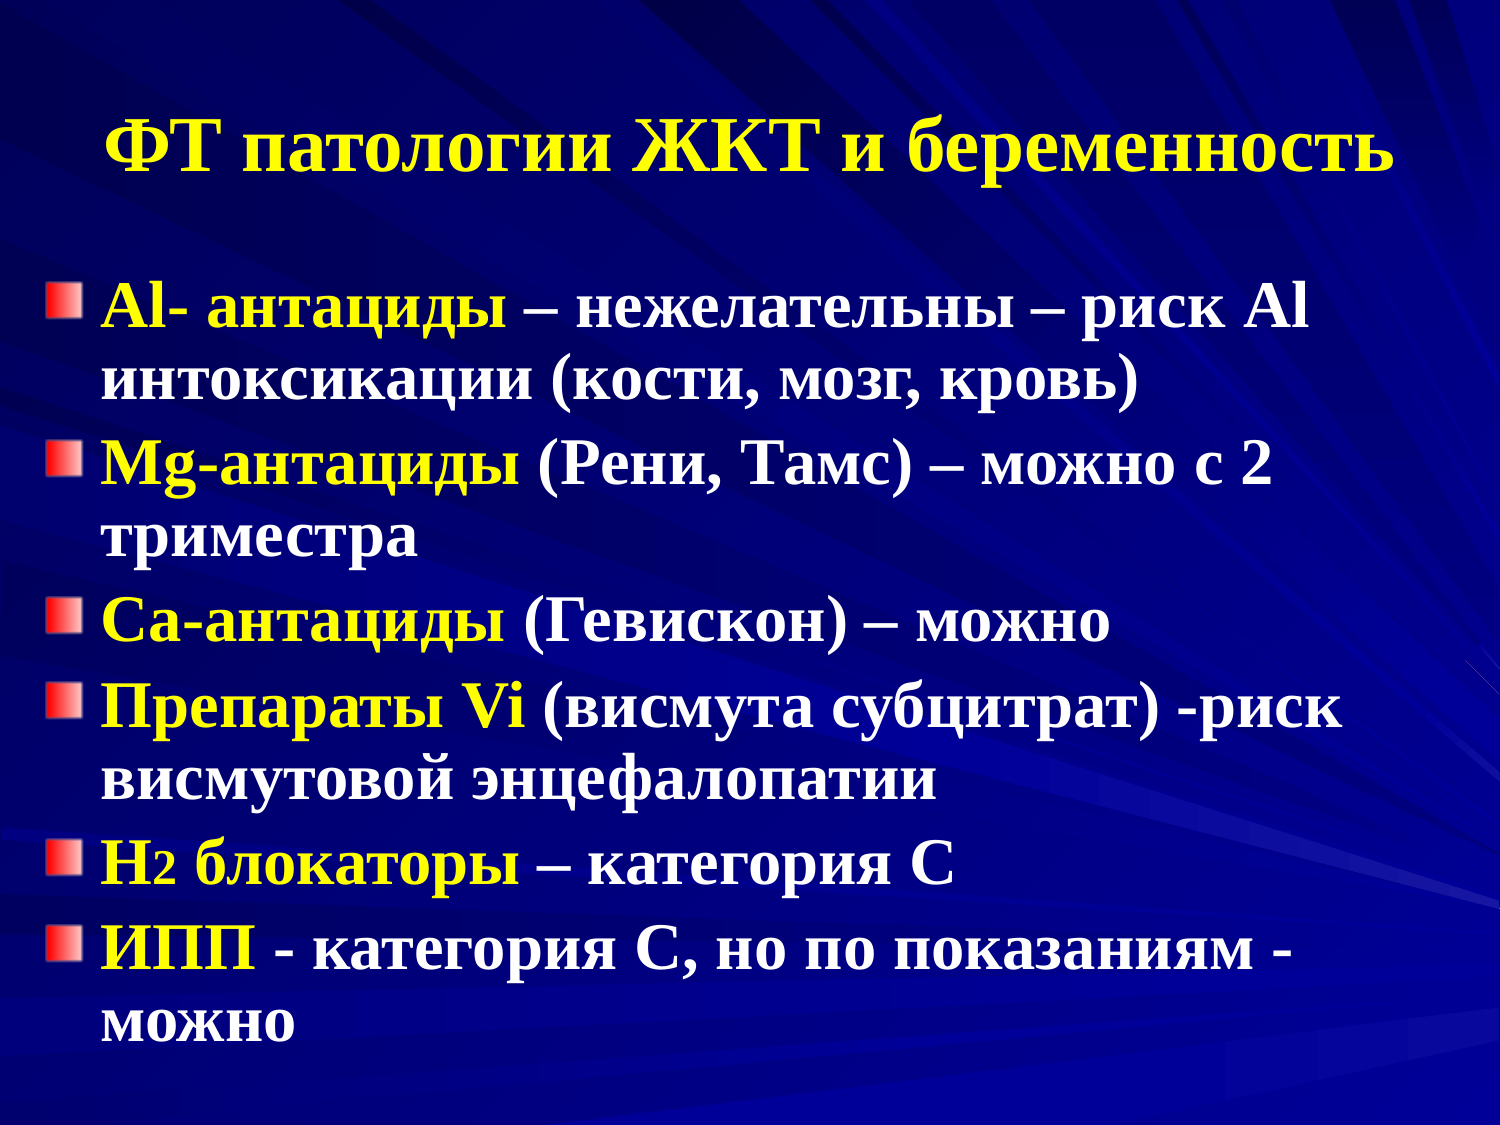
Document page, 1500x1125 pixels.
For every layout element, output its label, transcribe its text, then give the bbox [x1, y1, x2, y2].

list Al- антациды – нежелательны – риск Al интоксикации (кости, мозг, кровь) Mg-антациды (Рени, Тамс) – можно с 2 триместра Са-антациды (Гевискон) – можно Препараты Vi (висмута субцитрат) -риск висмутовой энцефалопатии Н2 блокаторы – категория С ИПП - категория С, но по показаниям - можно [29, 262, 1471, 1083]
picture [44, 837, 87, 880]
picture [44, 280, 87, 323]
picture [44, 595, 87, 638]
title ФТ патологии ЖКТ и беременность [74, 45, 1426, 234]
picture [44, 680, 87, 723]
picture [44, 438, 87, 481]
picture [44, 923, 87, 966]
